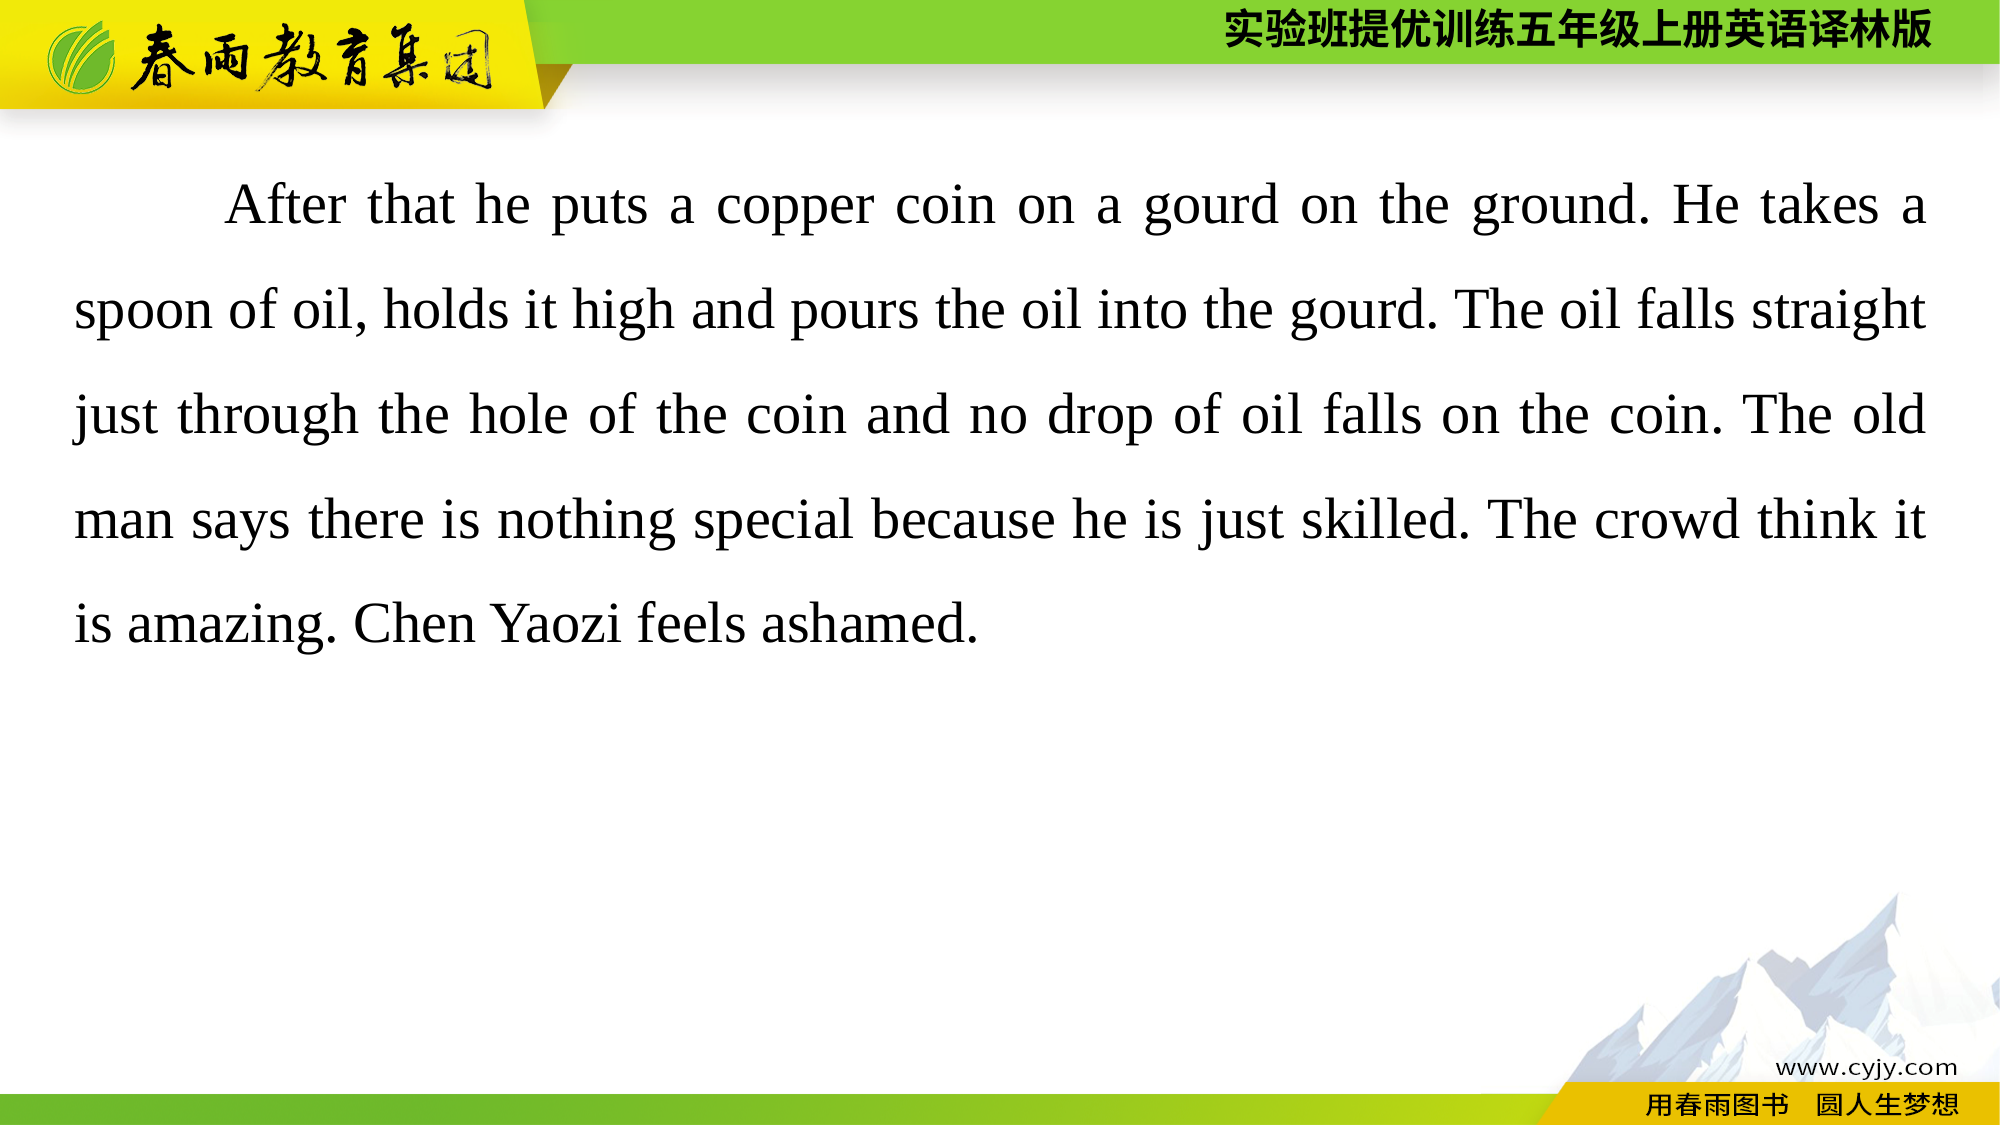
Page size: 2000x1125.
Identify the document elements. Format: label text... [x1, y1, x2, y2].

list After that he puts a copper coin on a gourd on the ground. He takes a spoon of oil, holds it high and pours the oil into the gourd. The oil falls straight just through the hole of the coin and no drop of oil falls on the coin. The old man says there is nothing special because he is just skilled. The crowd think it is amazing. Chen Yaozi feels ashamed. [59, 122, 1944, 655]
picture [0, 0, 2000, 1125]
